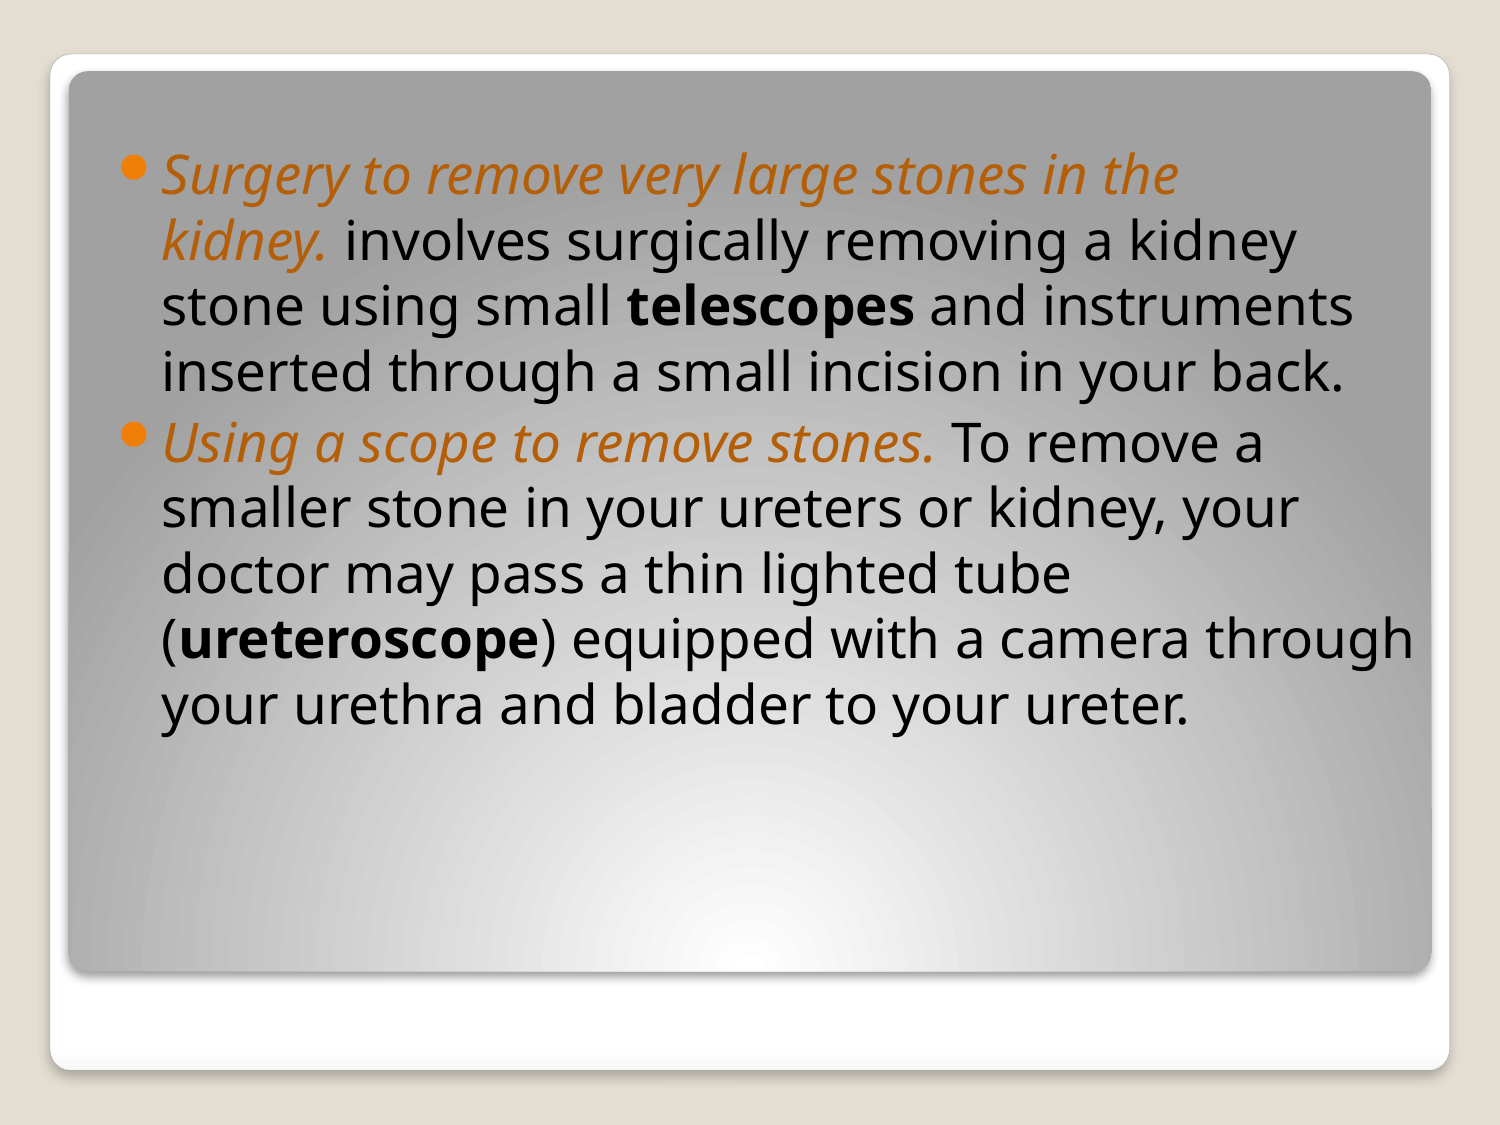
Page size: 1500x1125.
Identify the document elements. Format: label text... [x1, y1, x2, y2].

list Surgery to remove very large stones in the kidney. involves surgically removing a kidney stone using small telescopes and instruments inserted through a small incision in your back. Using a scope to remove stones. To remove a smaller stone in your ureters or kidney, your doctor may pass a thin lighted tube (ureteroscope) equipped with a camera through your urethra and bladder to your ureter. [87, 125, 1438, 800]
